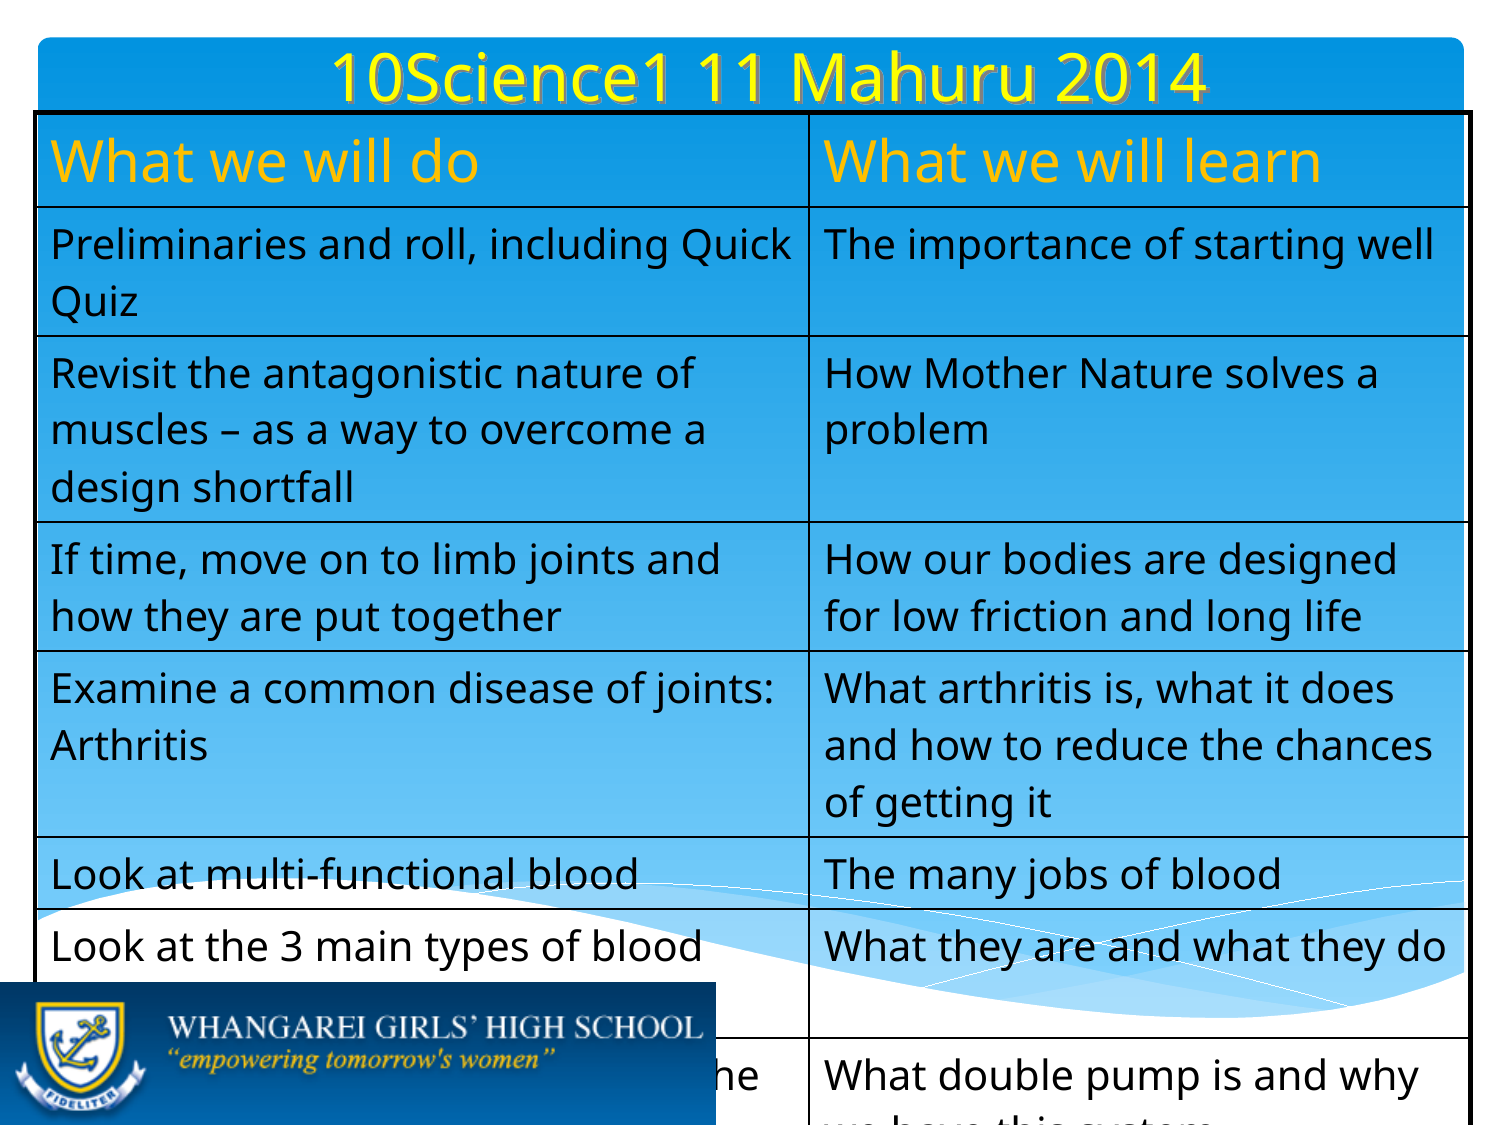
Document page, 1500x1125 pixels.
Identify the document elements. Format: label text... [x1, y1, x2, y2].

table_cell Preliminaries and roll, including Quick Quiz [37, 208, 808, 335]
table_cell What they are and what they do [810, 910, 1468, 1037]
table_cell Look at multi-functional blood [37, 838, 808, 908]
table_cell How our bodies are designed for low friction and long life [810, 523, 1468, 650]
text_box 10Science1 11 Mahuru 2014 [162, 24, 1375, 110]
table_cell Examine a common disease of joints: Arthritis [37, 652, 808, 836]
table_cell Revisit the antagonistic nature of muscles – as a way to overcome a design shortfall [37, 337, 808, 521]
table_header What we will do [37, 115, 808, 206]
table_header What we will learn [810, 115, 1468, 206]
table_cell What arthritis is, what it does and how to reduce the chances of getting it [810, 652, 1468, 836]
table_cell What double pump is and why we have this system [810, 1039, 1468, 1125]
table_cell The many jobs of blood [810, 838, 1468, 908]
table_cell If time, move on to limb joints and how they are put together [37, 523, 808, 650]
table_cell Examine the double pump – and the network [721, 1039, 808, 1125]
picture [0, 982, 716, 1125]
table_cell How Mother Nature solves a problem [810, 337, 1468, 521]
table_cell The importance of starting well [810, 208, 1468, 335]
table_cell Look at the 3 main types of blood vessel [37, 910, 808, 1037]
